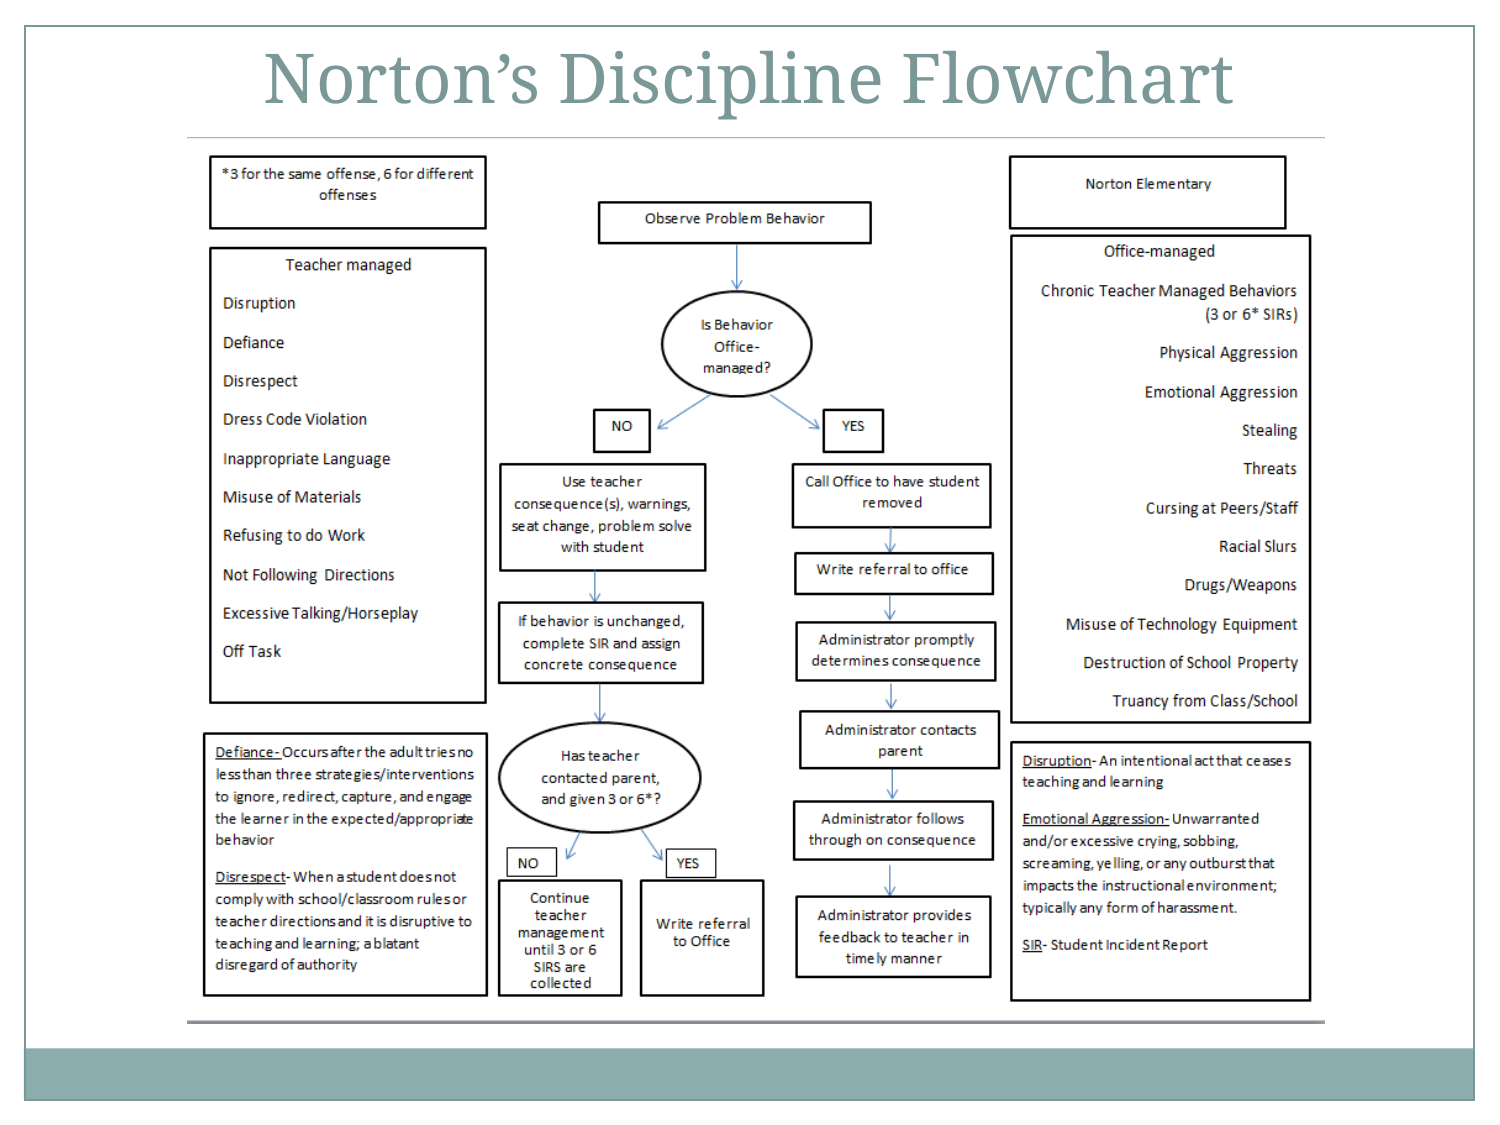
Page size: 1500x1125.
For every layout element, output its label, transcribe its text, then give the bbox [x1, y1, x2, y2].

picture [187, 137, 1326, 1024]
title Norton’s Discipline Flowchart [50, 0, 1450, 125]
